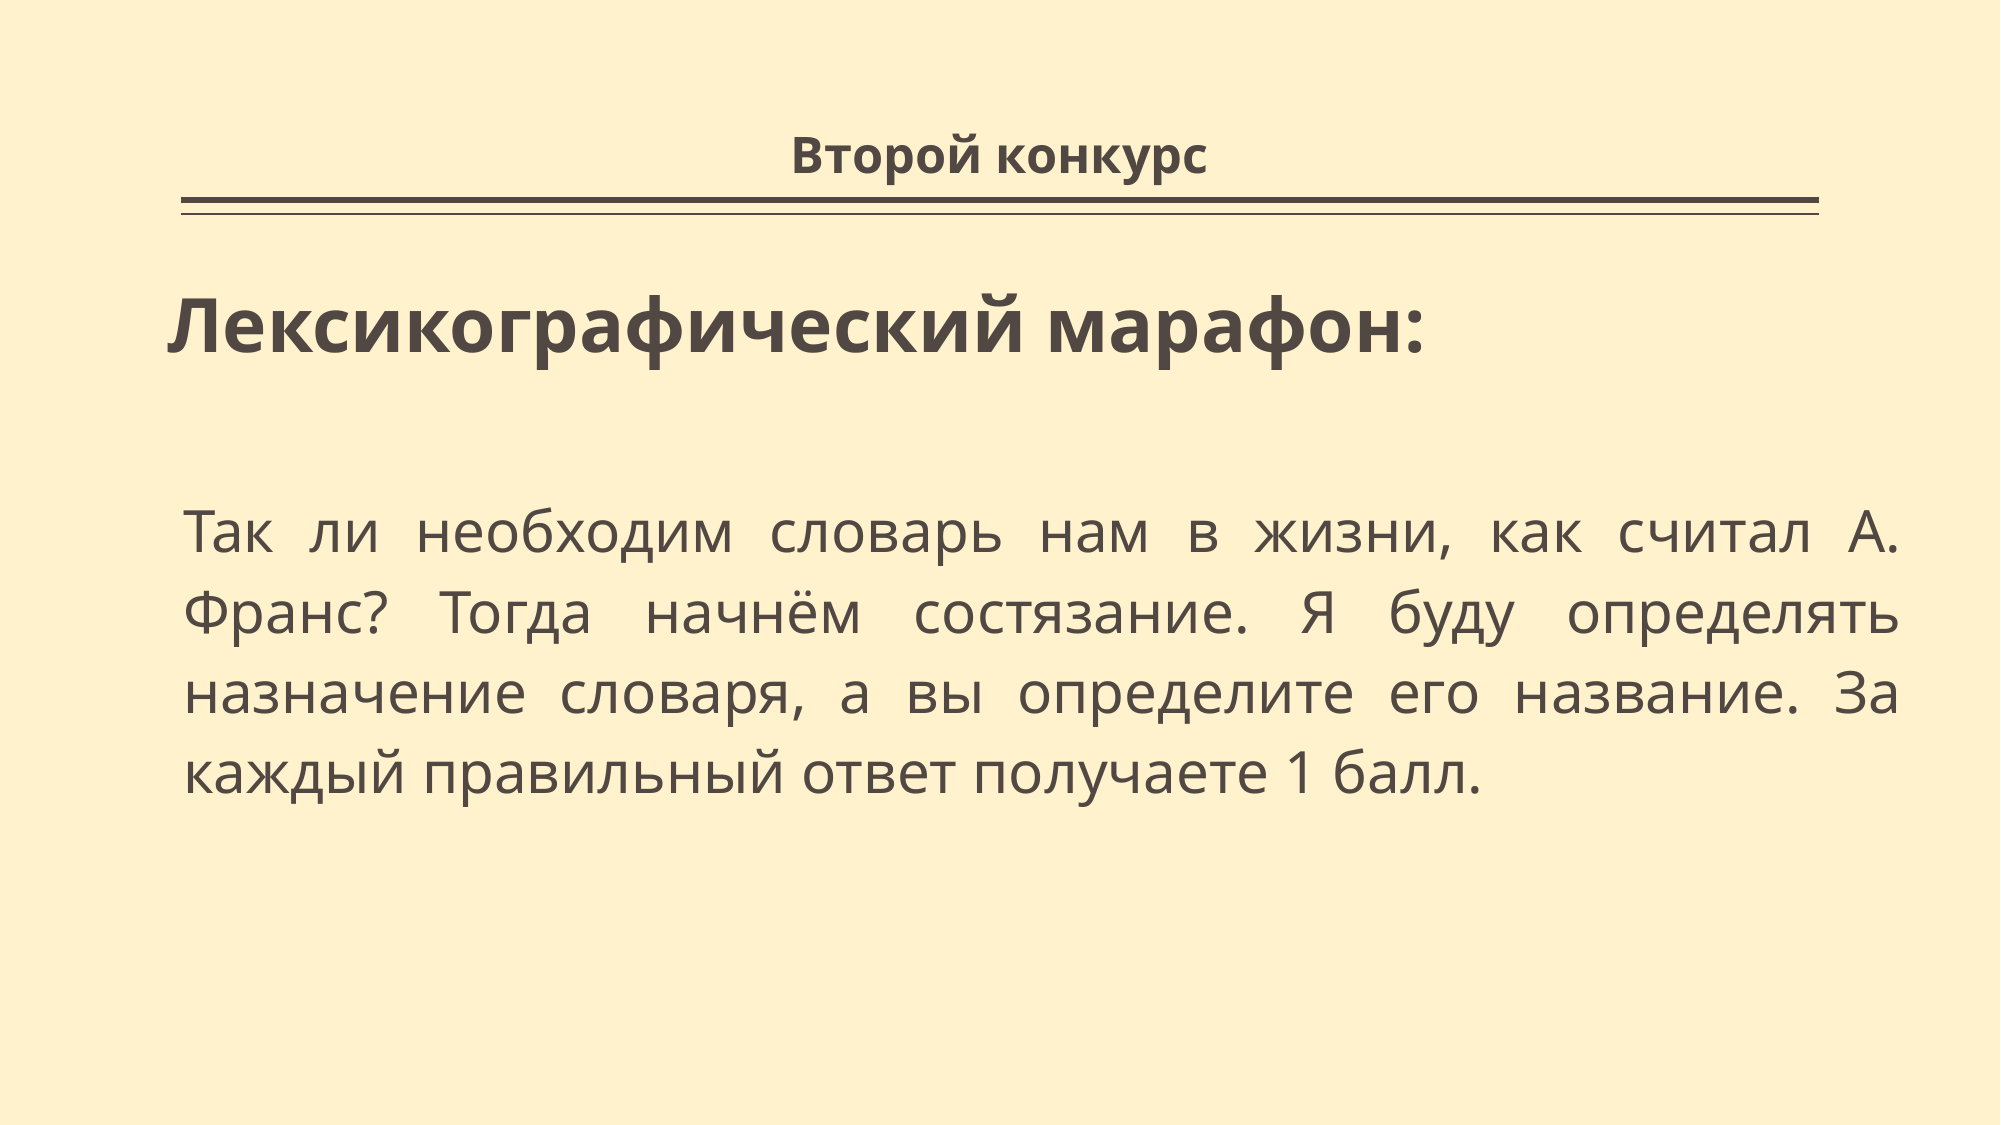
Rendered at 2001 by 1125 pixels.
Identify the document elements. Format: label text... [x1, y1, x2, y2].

text_box Лексикографический марафон: [152, 269, 1441, 375]
text_box Так ли необходим словарь нам в жизни, как считал А. Франс? Тогда начнём состязание. Я буду определять назначение словаря, а вы определите его название. За каждый правильный ответ получаете 1 балл. [168, 476, 1917, 892]
title Второй конкурс [181, 12, 1819, 193]
